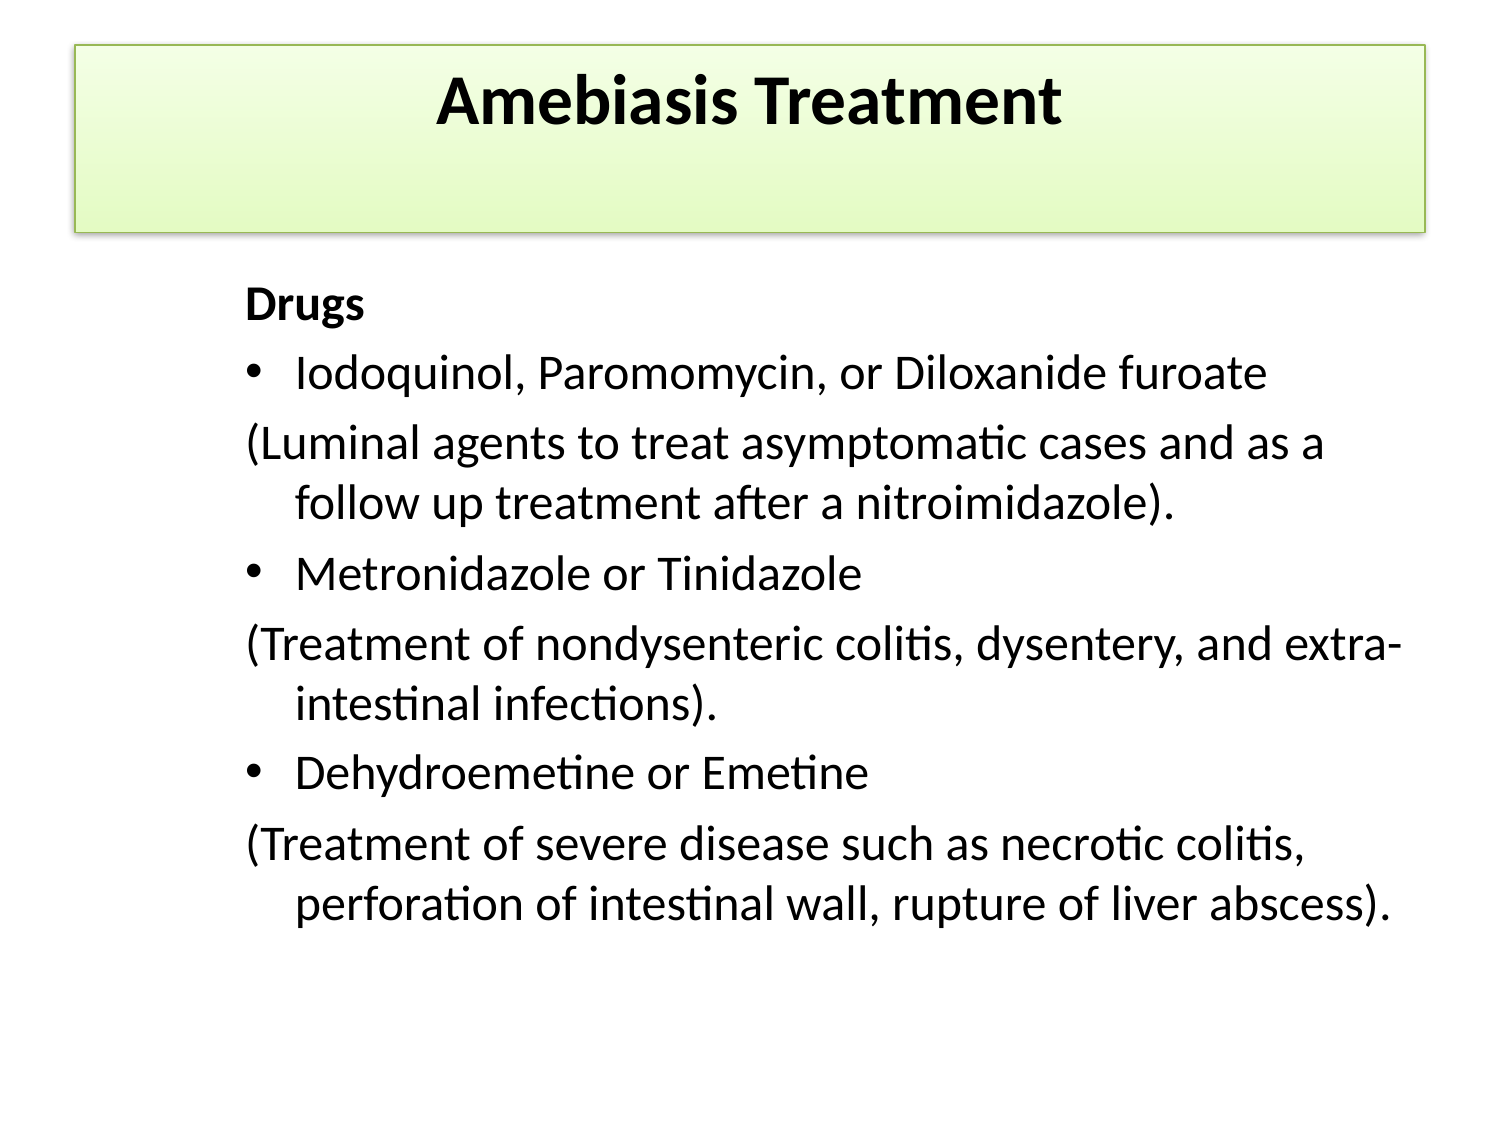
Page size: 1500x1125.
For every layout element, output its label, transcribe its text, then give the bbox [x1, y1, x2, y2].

title Amebiasis Treatment [74, 44, 1426, 233]
list Drugs Iodoquinol, Paromomycin, or Diloxanide furoate (Luminal agents to treat asymptomatic cases and as a follow up treatment after a nitroimidazole). Metronidazole or Tinidazole (Treatment of nondysenteric colitis, dysentery, and extra-intestinal infections). Dehydroemetine or Emetine (Treatment of severe disease such as necrotic colitis, perforation of intestinal wall, rupture of liver abscess). [230, 262, 1425, 1005]
